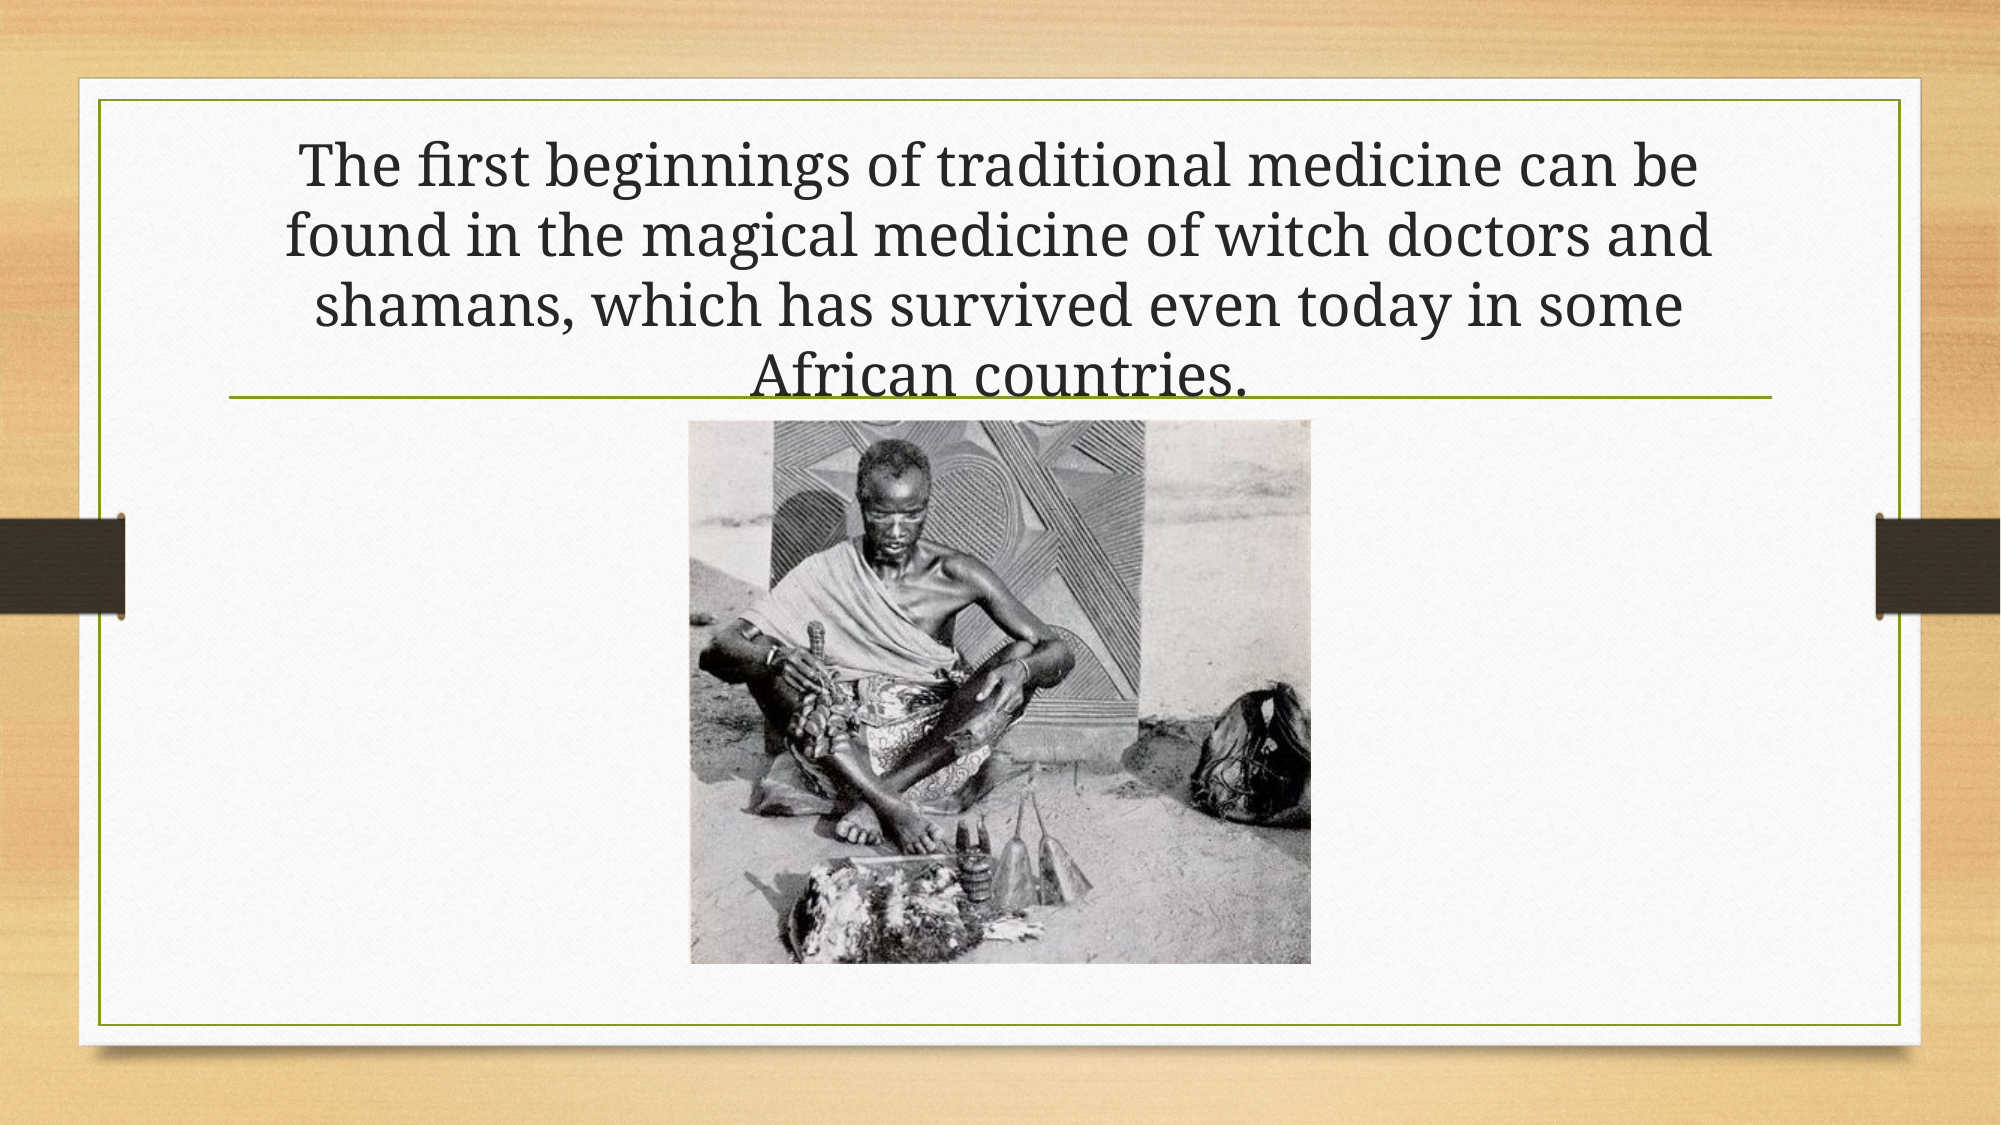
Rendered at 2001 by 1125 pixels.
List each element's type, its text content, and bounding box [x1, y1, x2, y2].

picture [0, 0, 2001, 1125]
title The first beginnings of traditional medicine can be found in the magical medicine of witch doctors and shamans, which has survived even today in some African countries. [212, 161, 1788, 375]
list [688, 419, 1312, 964]
